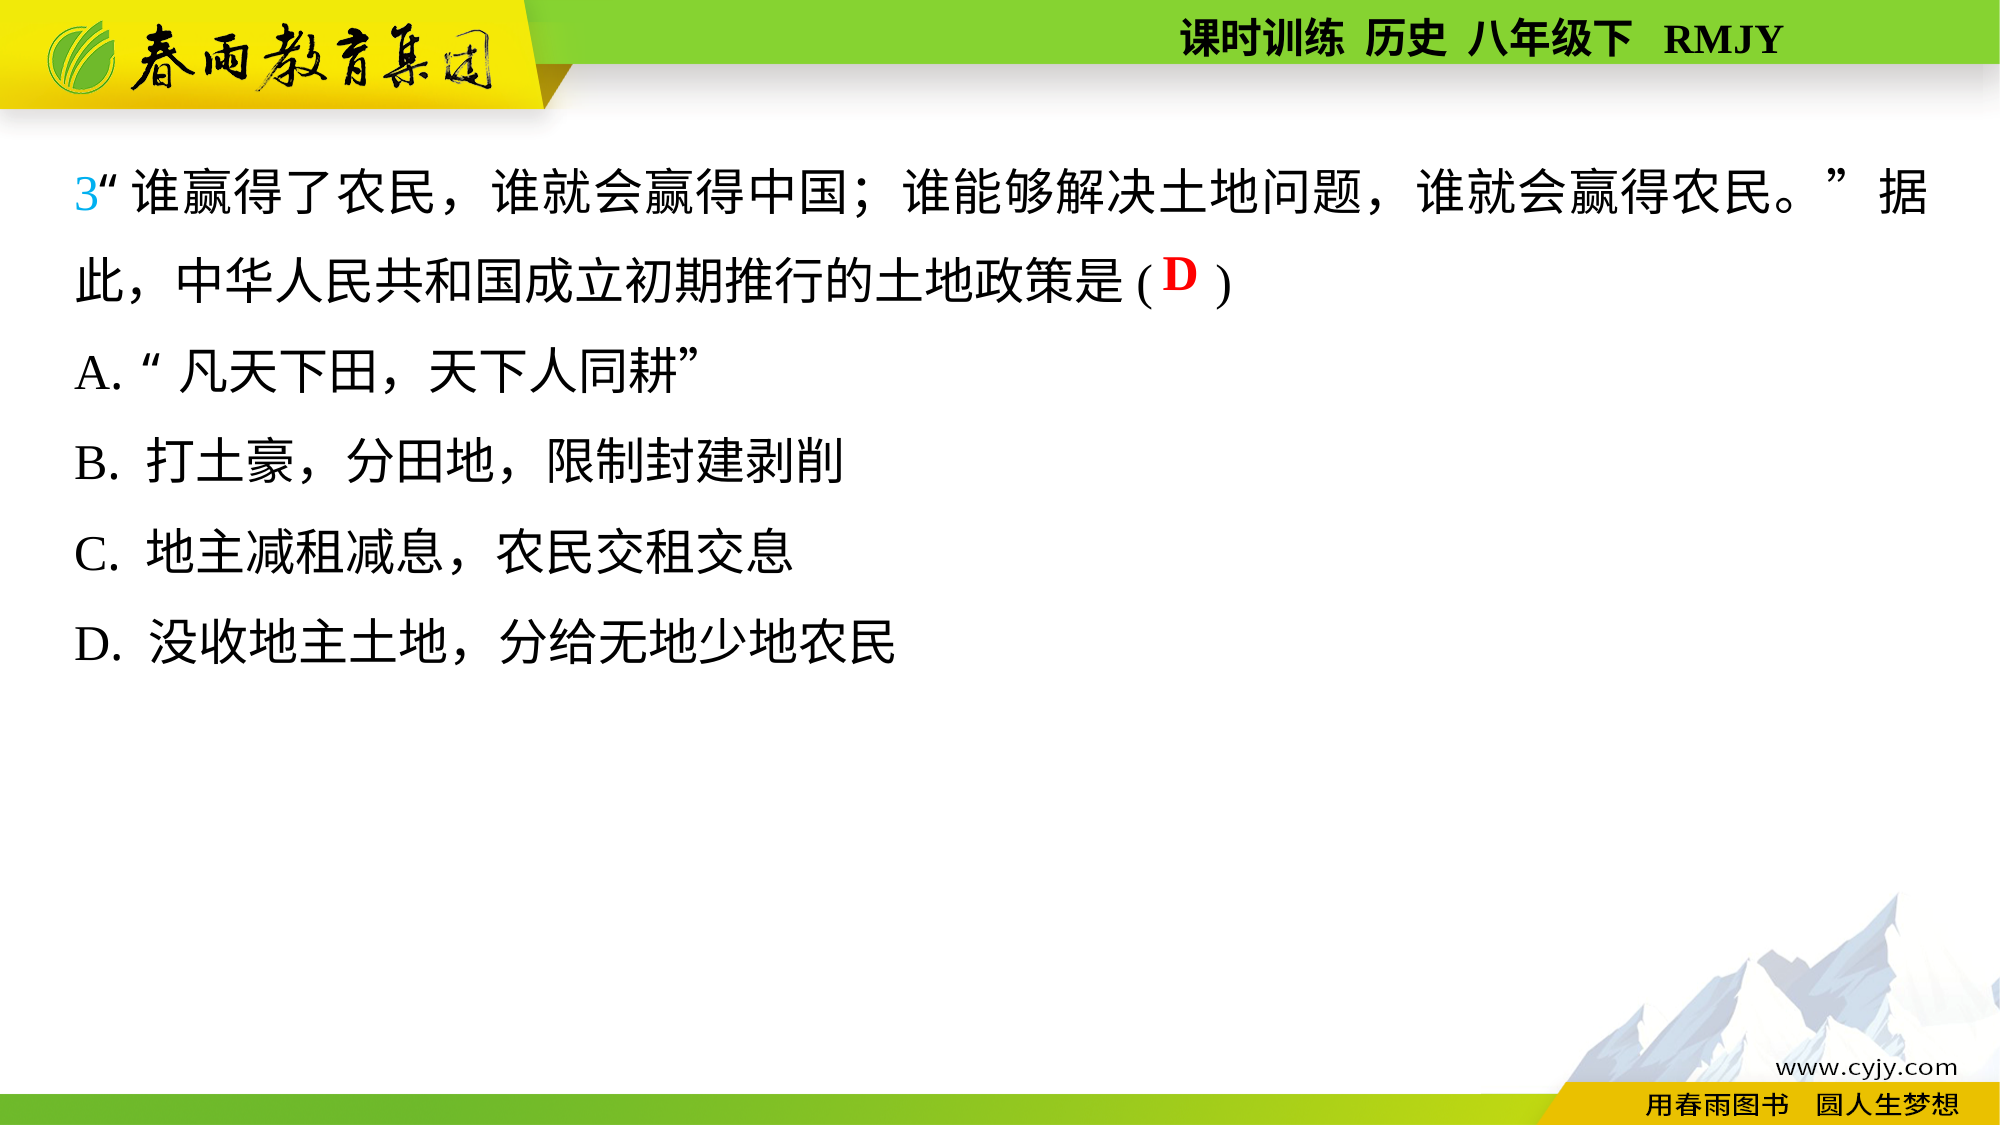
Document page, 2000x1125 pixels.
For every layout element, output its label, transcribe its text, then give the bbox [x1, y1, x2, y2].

picture [0, 0, 2000, 1125]
text_box D [1147, 233, 1214, 308]
list 3“谁赢得了农民，谁就会赢得中国；谁能够解决土地问题，谁就会赢得农民。”据此，中华人民共和国成立初期推行的土地政策是( ) A. “凡天下田，天下人同耕” B. 打土豪，分田地，限制封建剥削 C. 地主减租减息，农民交租交息 D. 没收地主土地，分给无地少地农民 [59, 122, 1944, 683]
